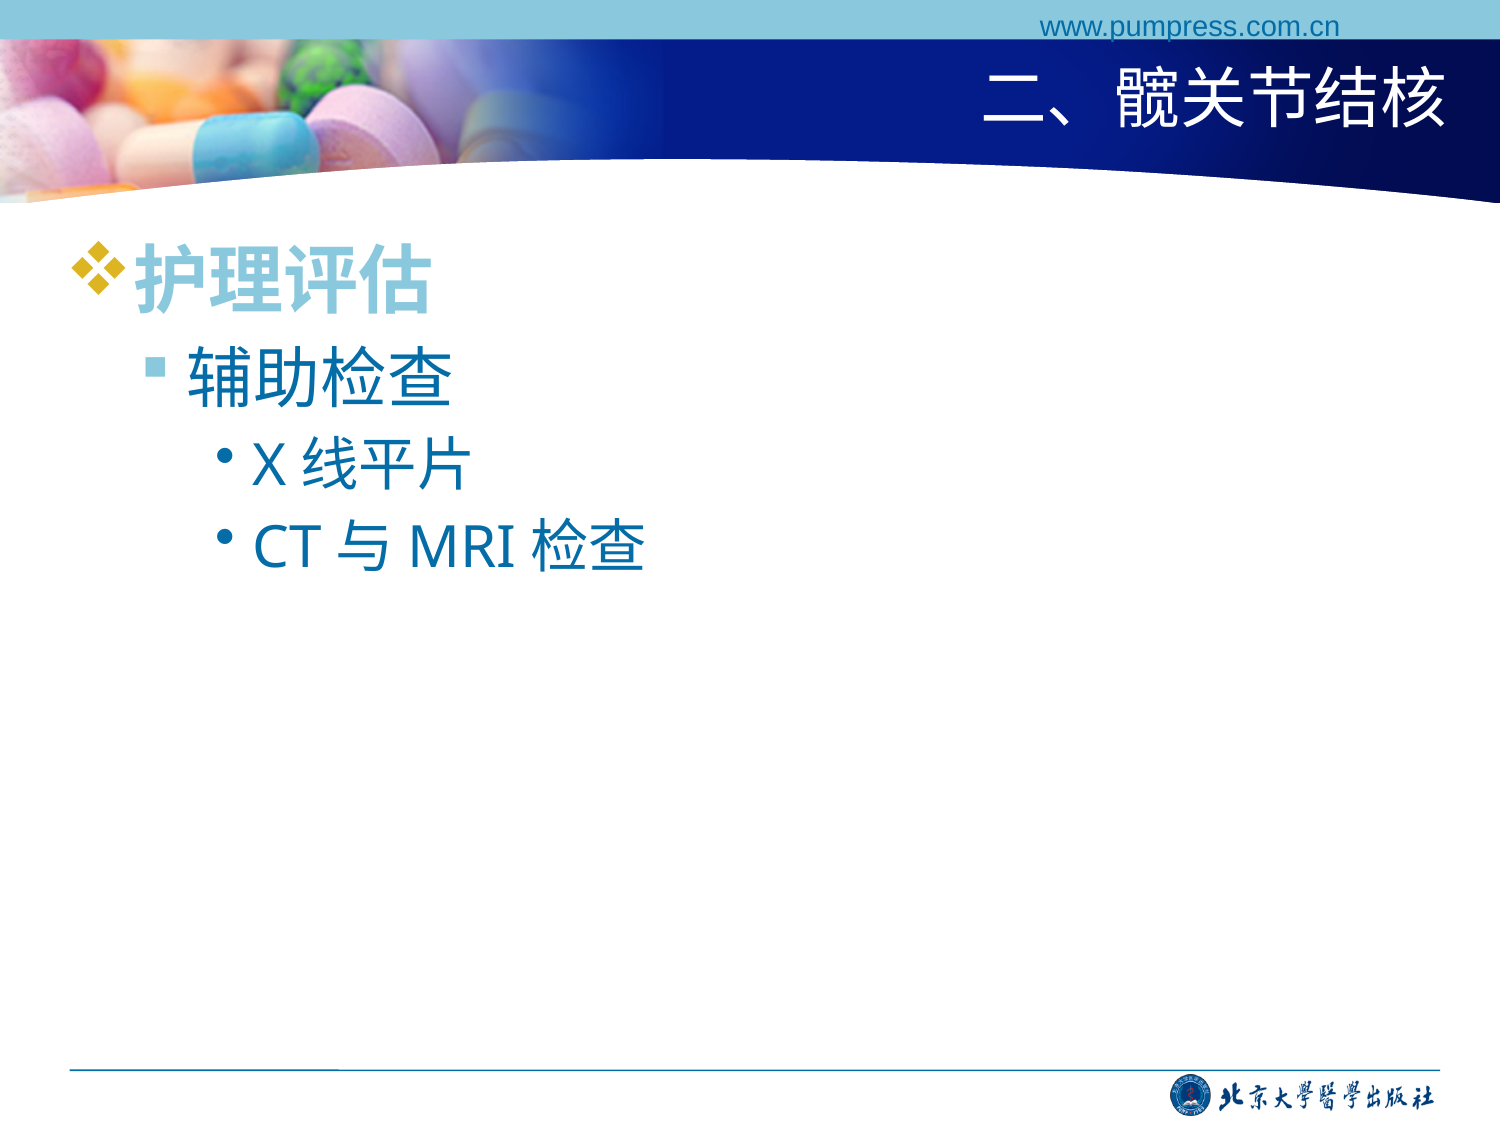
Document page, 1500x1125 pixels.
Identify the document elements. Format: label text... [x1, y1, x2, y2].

picture [1170, 1074, 1436, 1118]
list 护理评估 辅助检查 X线平片 CT与MRI检查 [49, 224, 1463, 1026]
title 二、髋关节结核 [137, 49, 1463, 143]
picture [0, 40, 1500, 203]
slide_number www.pumpress.com.cn [1025, 0, 1463, 38]
